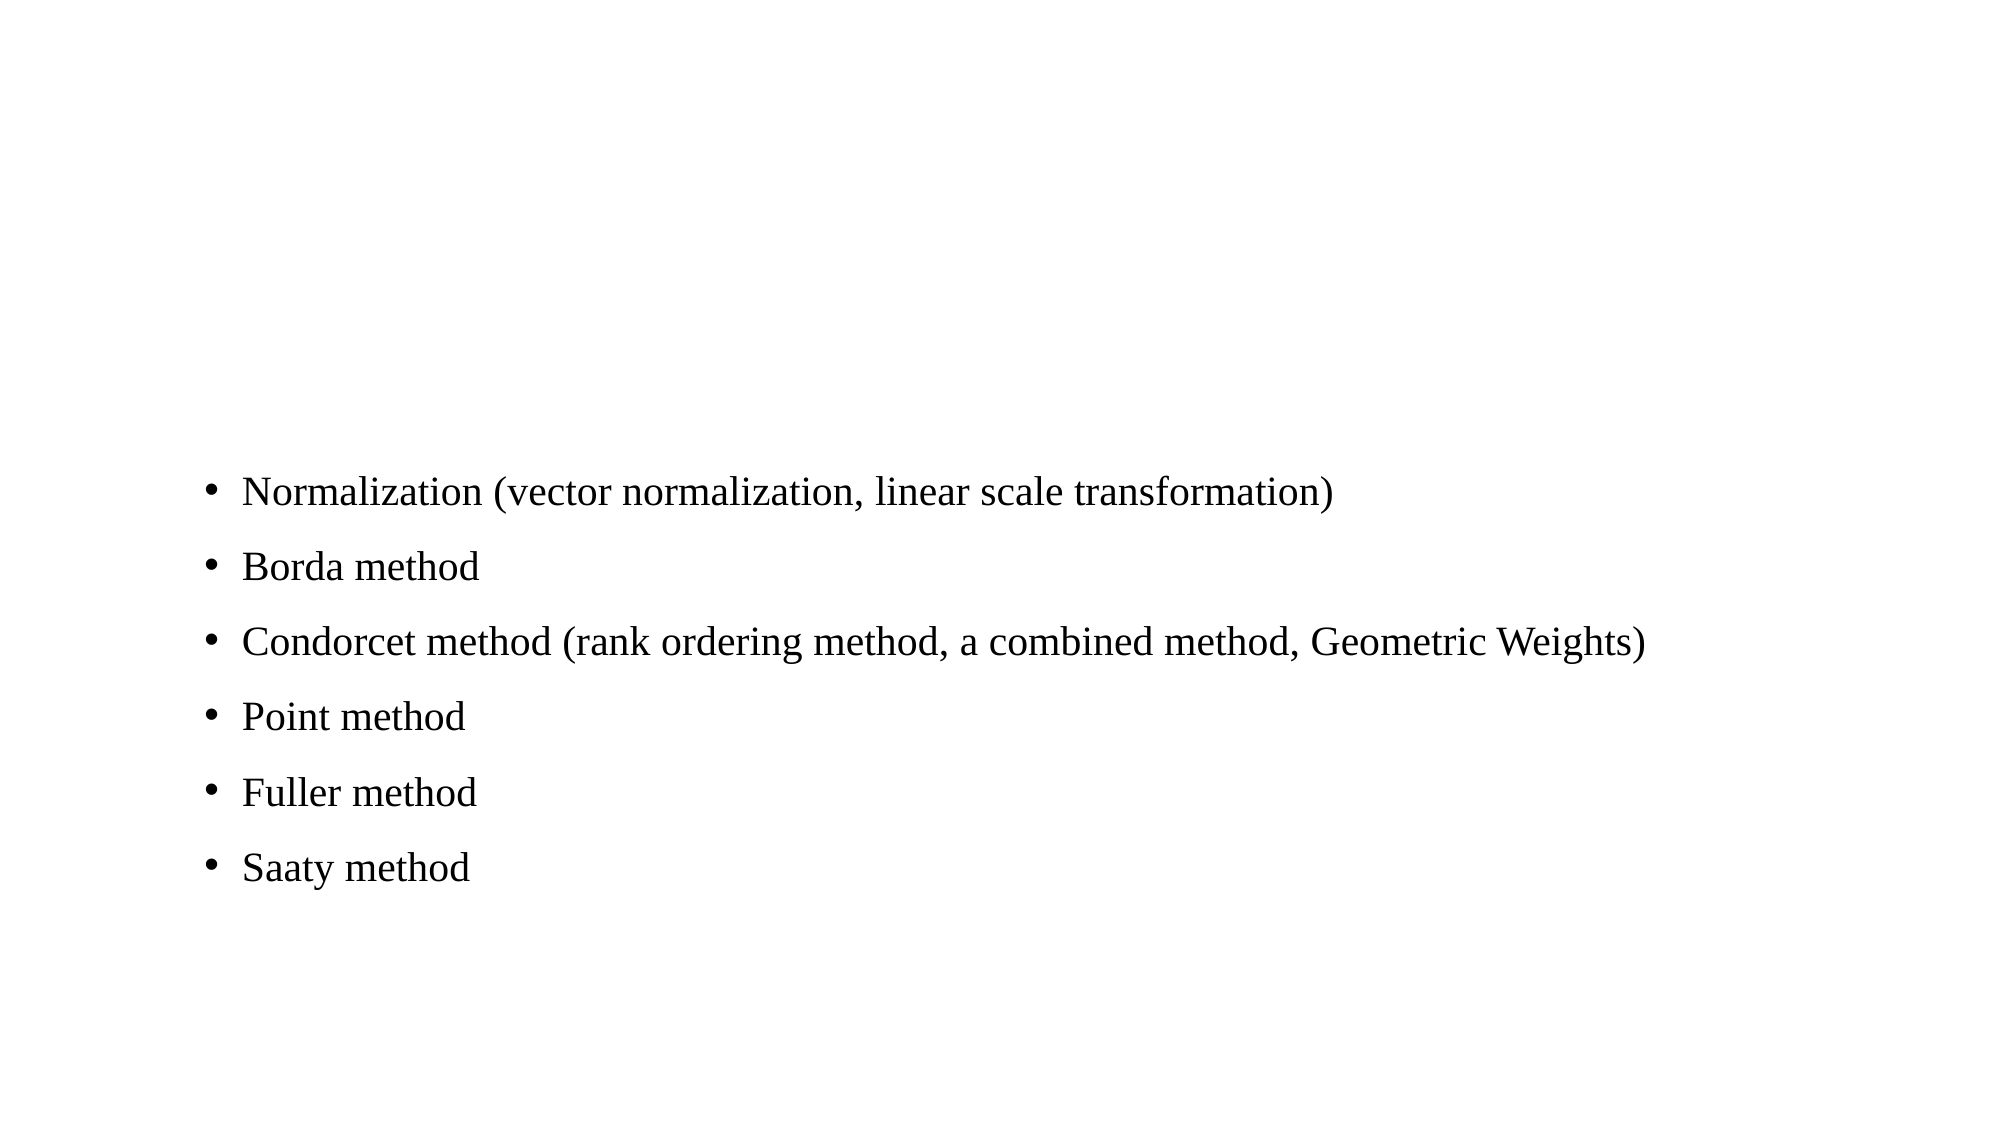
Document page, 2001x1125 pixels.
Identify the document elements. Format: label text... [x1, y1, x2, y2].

list Normalization (vector normalization, linear scale transformation) Borda method Condorcet method (rank ordering method, a combined method, Geometric Weights) Point method Fuller method Saaty method [189, 431, 1738, 992]
